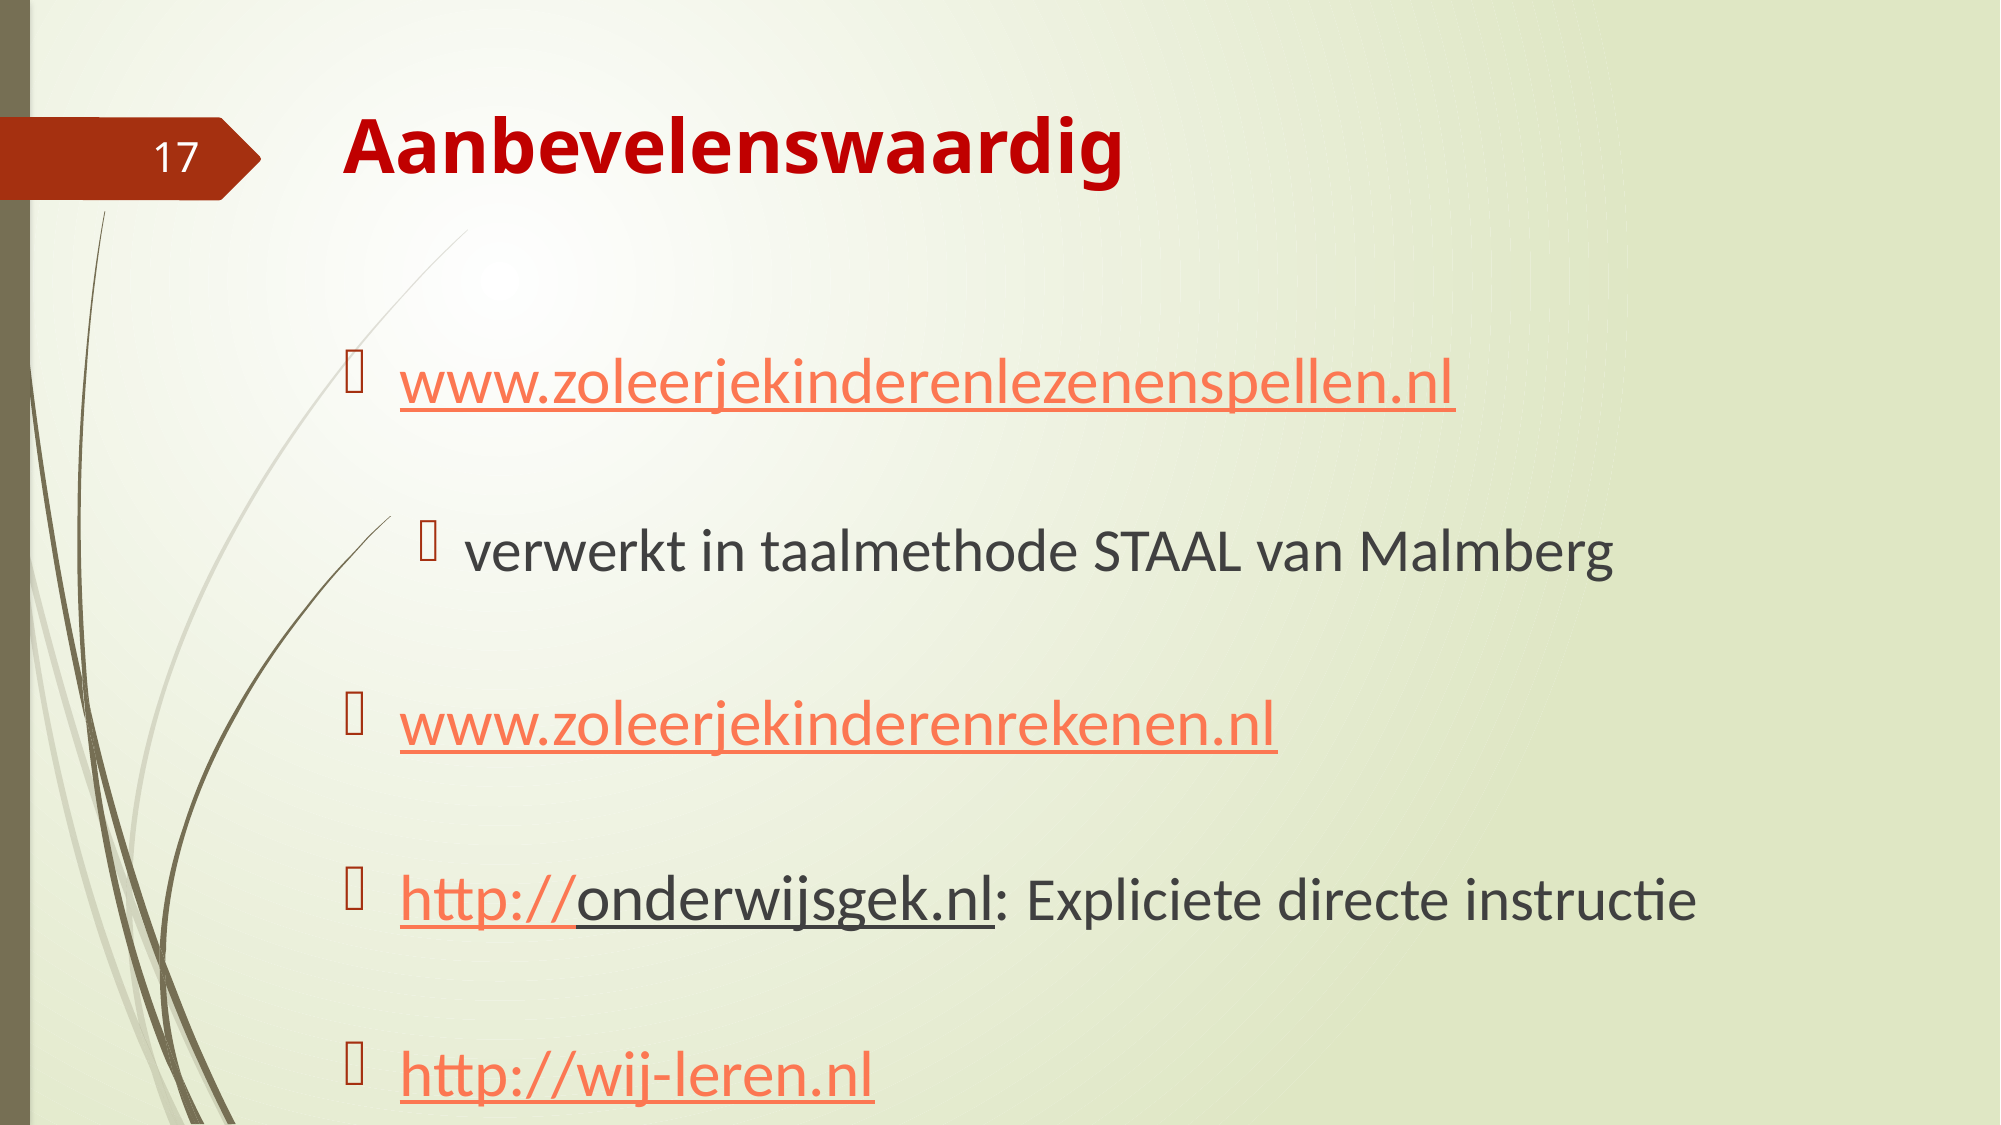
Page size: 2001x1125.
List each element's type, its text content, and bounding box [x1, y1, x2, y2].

slide_number 17 [87, 129, 216, 190]
title Aanbevelenswaardig [328, 91, 1791, 209]
list www.zoleerjekinderenlezenenspellen.nl verwerkt in taalmethode STAAL van Malmberg www.zoleerjekinderenrekenen.nl http://onderwijsgek.nl: Expliciete directe instructie http://wij-leren.nl [328, 253, 1868, 1125]
